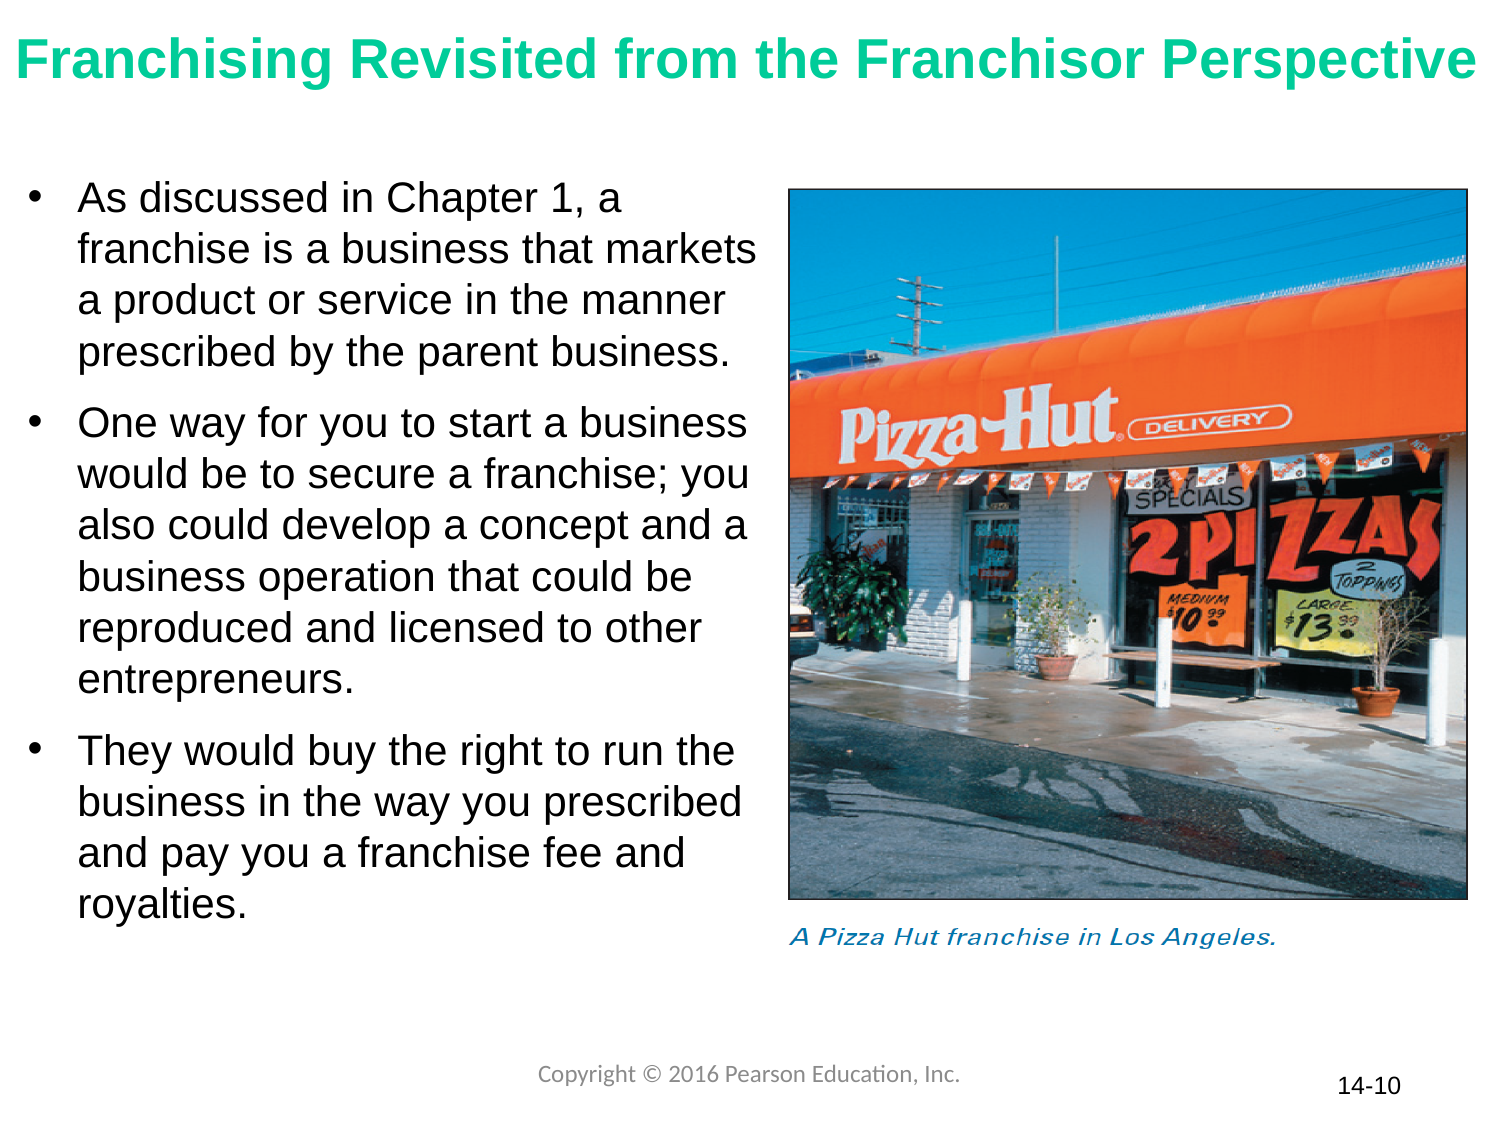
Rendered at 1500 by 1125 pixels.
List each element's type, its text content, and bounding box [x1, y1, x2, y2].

picture [787, 187, 1470, 951]
footer Copyright © 2016 Pearson Education, Inc. [512, 1042, 988, 1103]
list As discussed in Chapter 1, a franchise is a business that markets a product or service in the manner prescribed by the parent business. One way for you to start a business would be to secure a franchise; you also could develop a concept and a business operation that could be reproduced and licensed to other entrepreneurs. They would buy the right to run the business in the way you prescribed and pay you a franchise fee and royalties. [12, 162, 775, 988]
title Franchising Revisited from the Franchisor Perspective [0, 0, 1500, 150]
